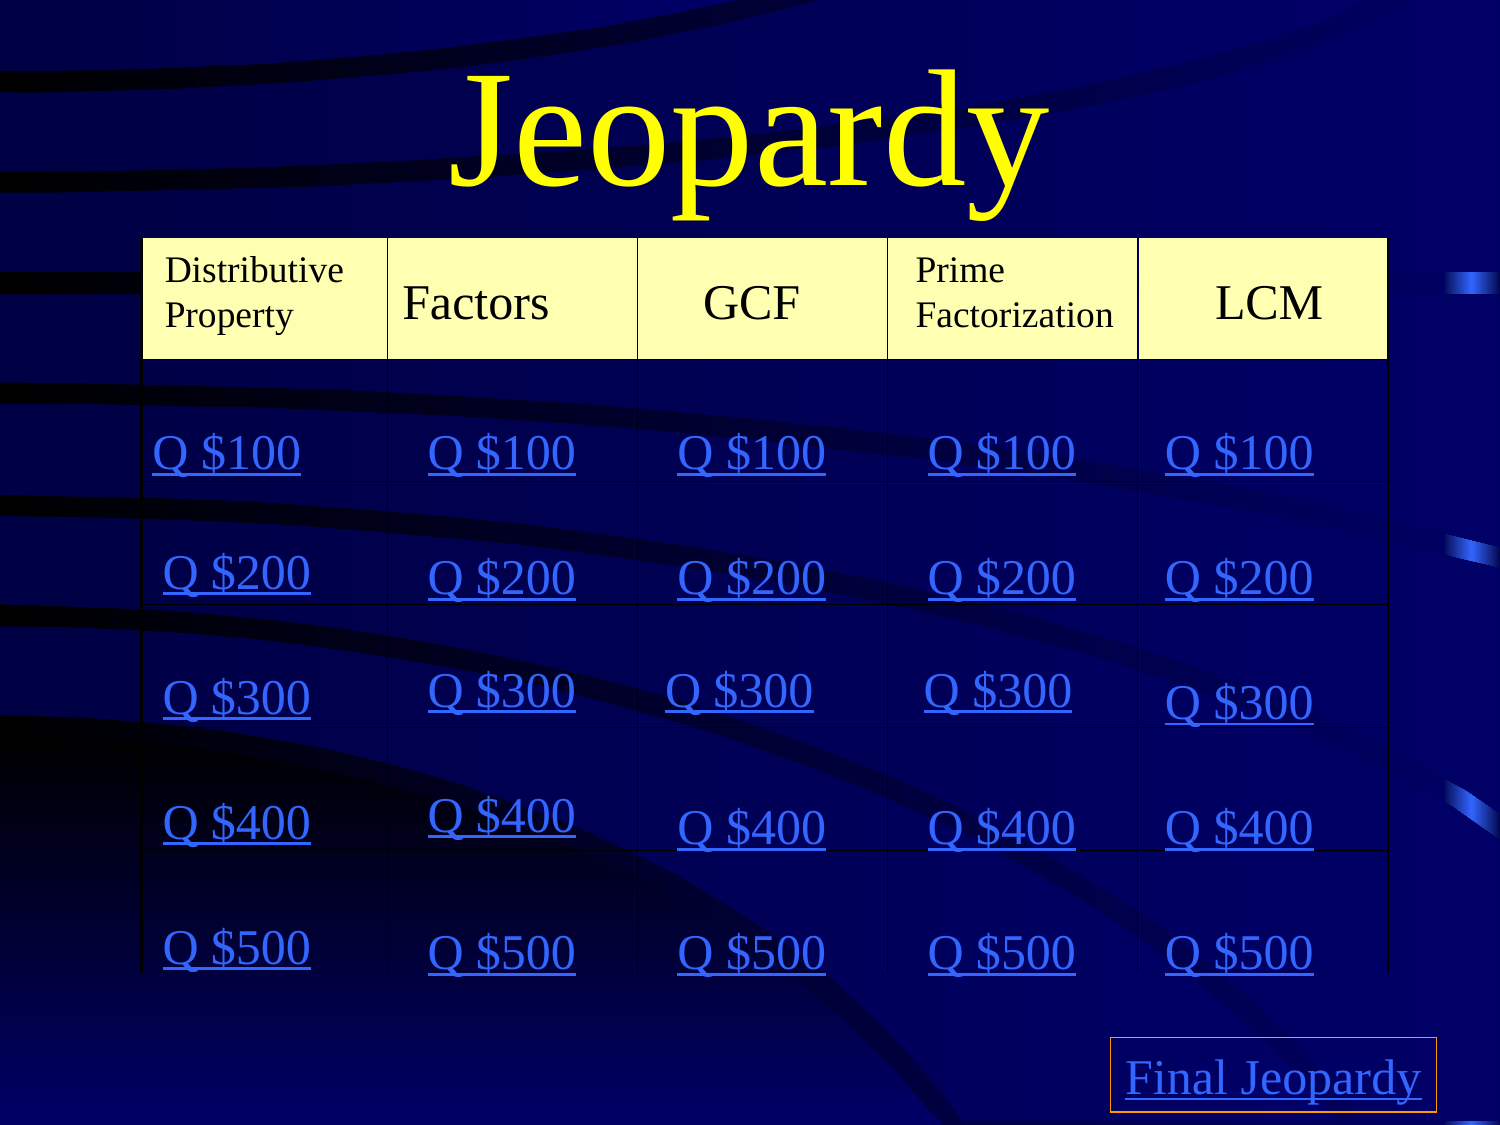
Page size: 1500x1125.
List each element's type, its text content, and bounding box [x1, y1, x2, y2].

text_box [124, 237, 1401, 999]
title Jeopardy [112, 24, 1388, 213]
text_box Final Jeopardy [1110, 1037, 1437, 1113]
